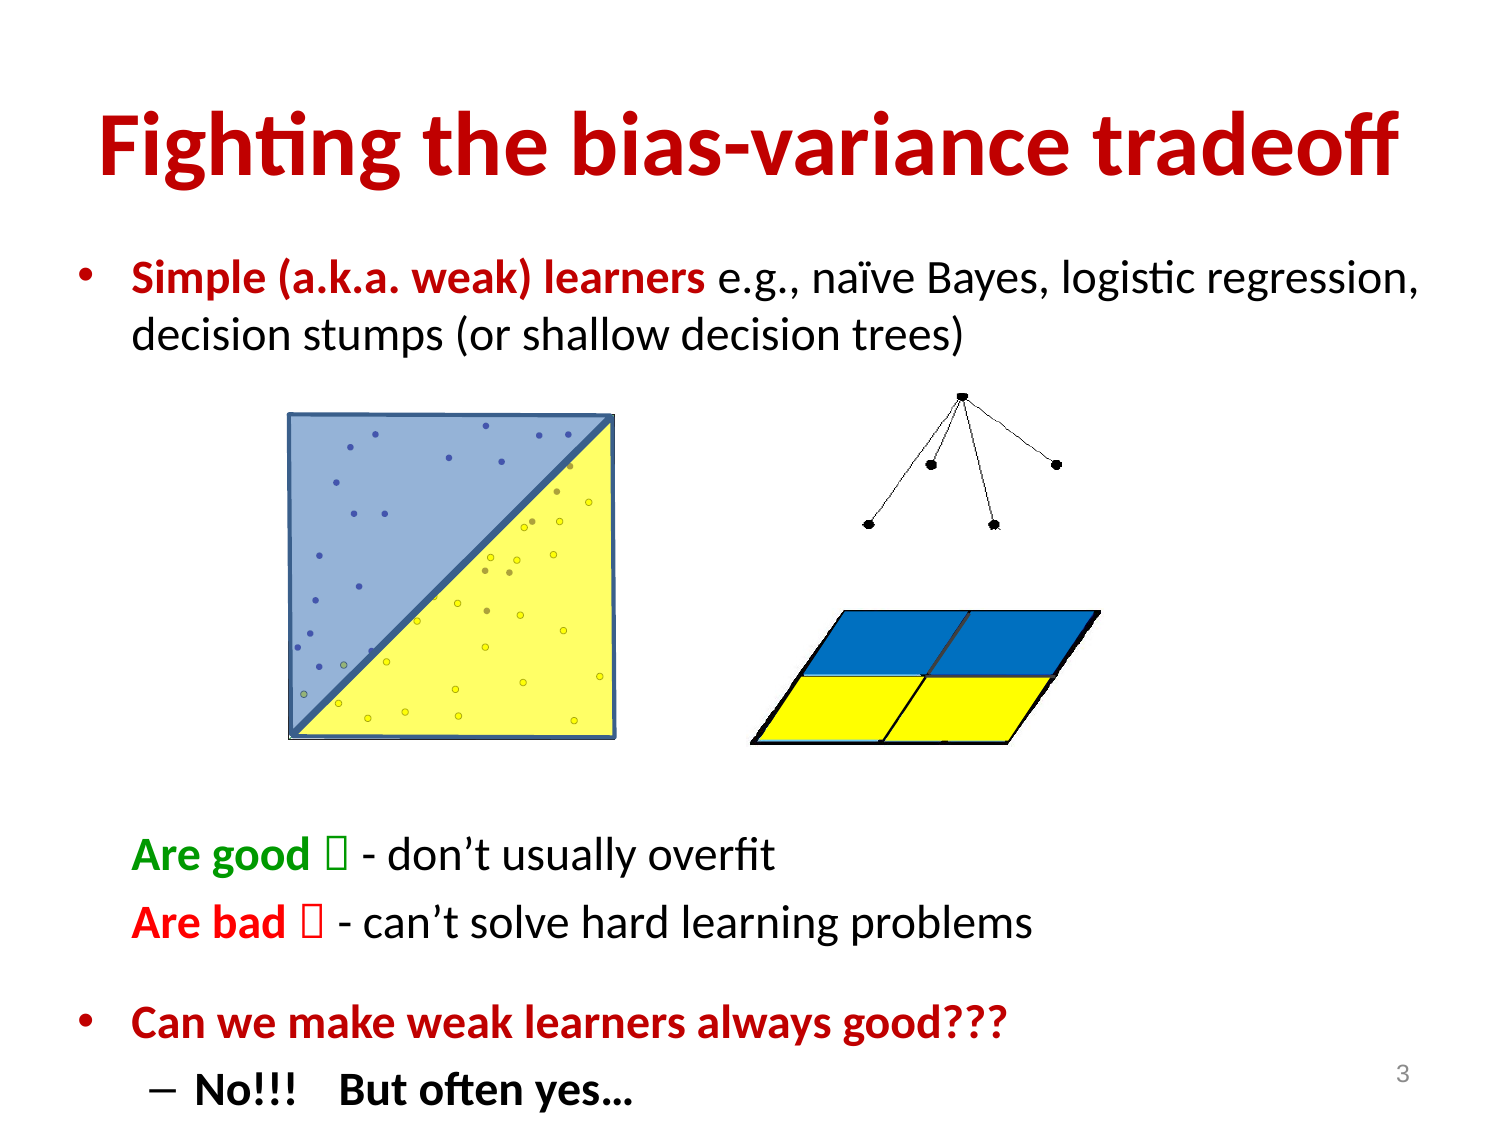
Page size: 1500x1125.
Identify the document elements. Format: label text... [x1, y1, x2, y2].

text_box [737, 366, 1113, 763]
title Fighting the bias-variance tradeoff [75, 45, 1425, 233]
list Simple (a.k.a. weak) learners e.g., naïve Bayes, logistic regression, decision stumps (or shallow decision trees) Are good  - don’t usually overfit Are bad  - can’t solve hard learning problems Can we make weak learners always good??? No!!! But often yes… [62, 237, 1463, 1125]
picture [278, 406, 626, 749]
slide_number 3 [1074, 1042, 1425, 1103]
